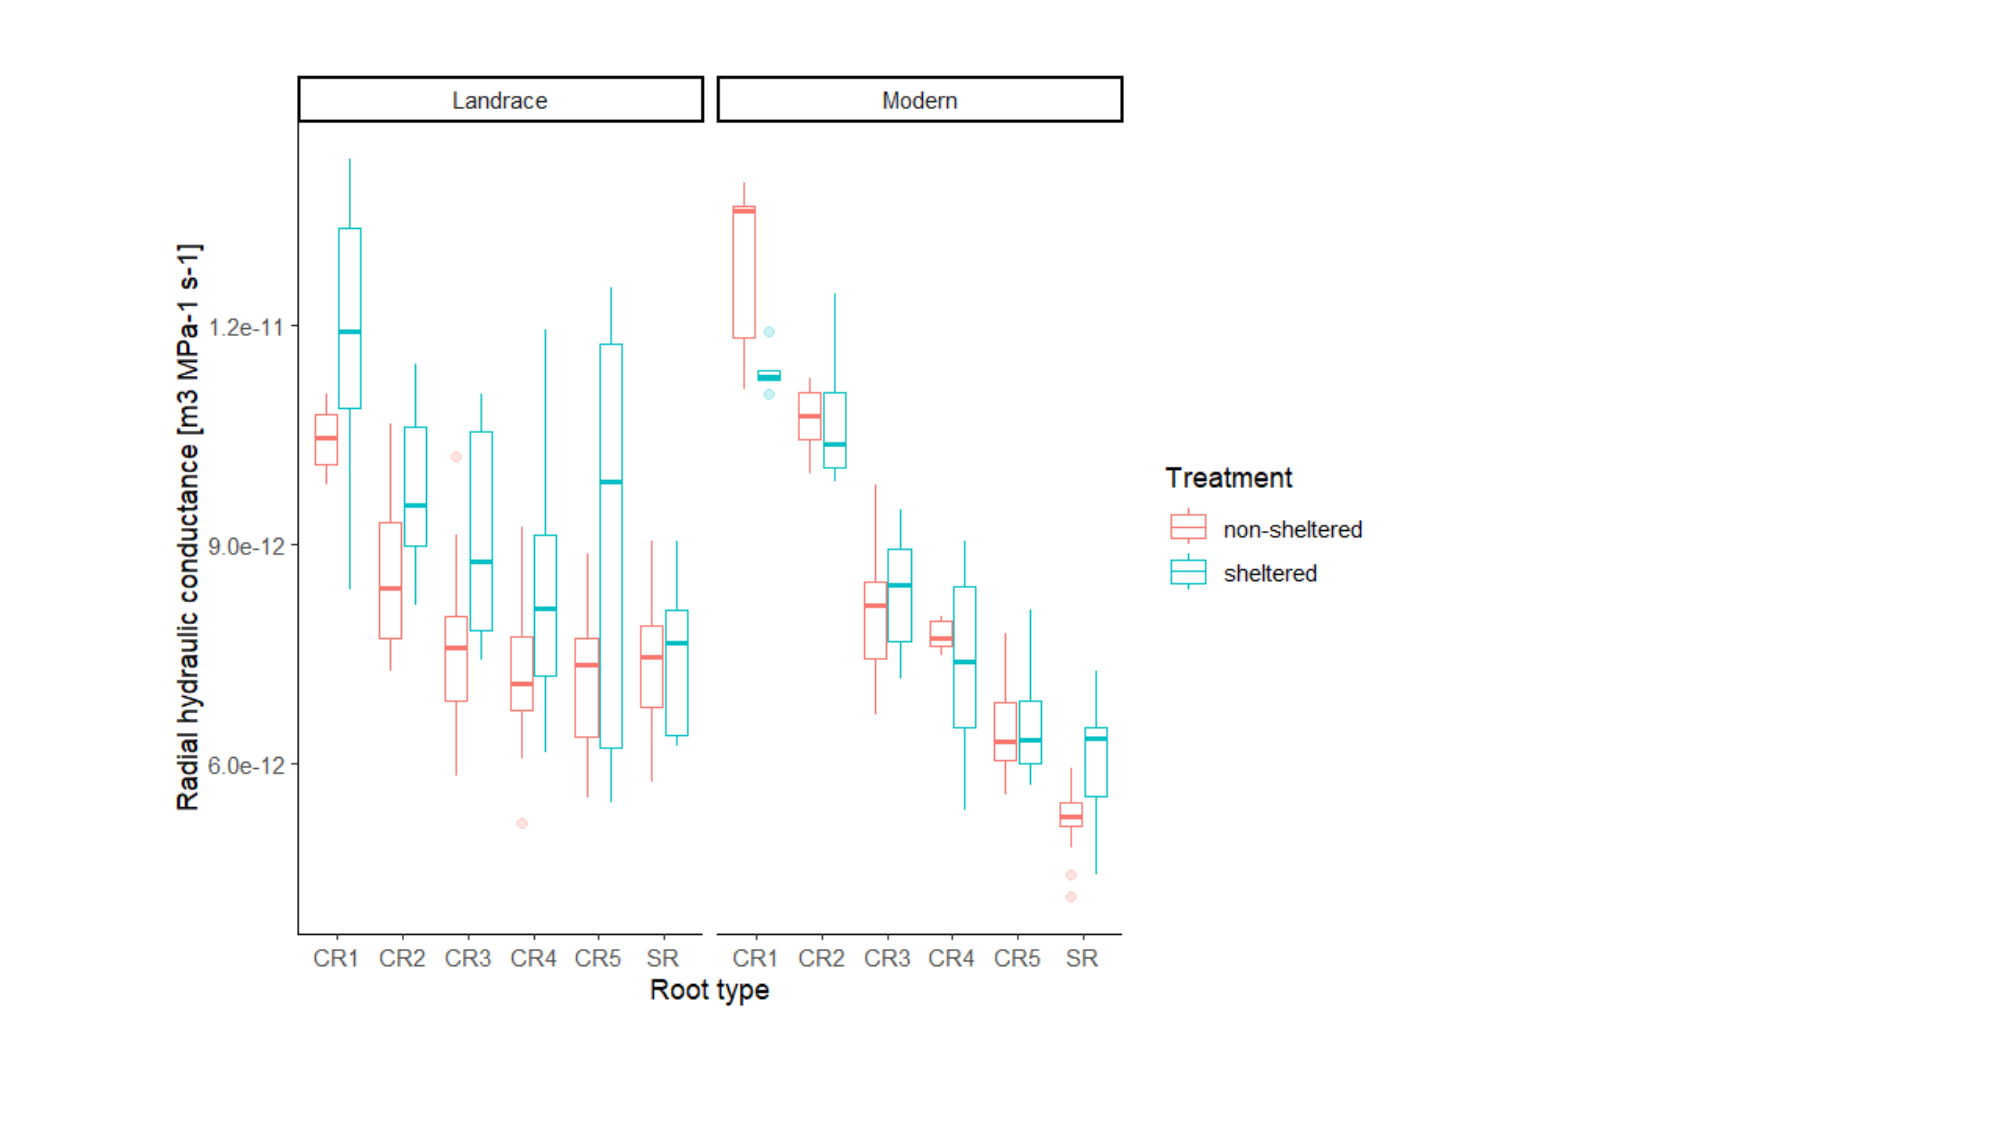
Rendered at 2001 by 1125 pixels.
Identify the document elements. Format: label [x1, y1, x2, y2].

picture [160, 62, 1393, 1020]
